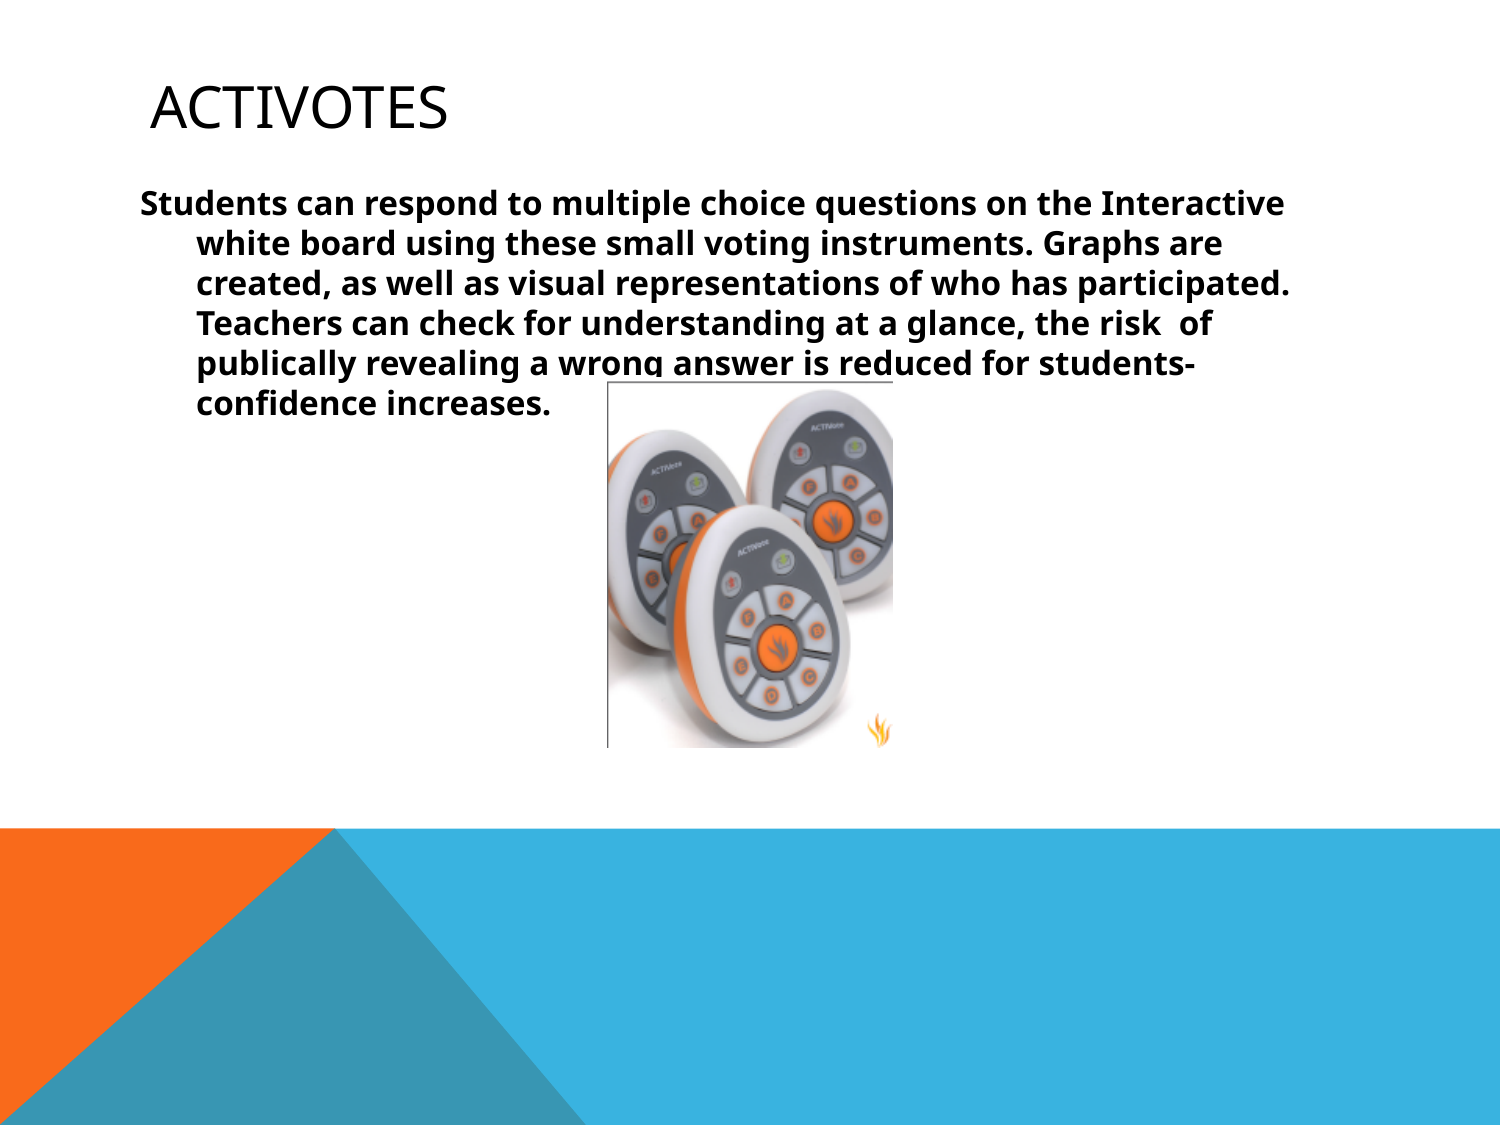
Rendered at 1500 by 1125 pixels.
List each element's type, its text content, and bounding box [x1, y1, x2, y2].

title Activotes [135, 60, 1369, 150]
picture [606, 377, 894, 748]
list Students can respond to multiple choice questions on the Interactive white board using these small voting instruments. Graphs are created, as well as visual representations of who has participated. Teachers can check for understanding at a glance, the risk of publically revealing a wrong answer is reduced for students- confidence increases. [125, 174, 1359, 763]
